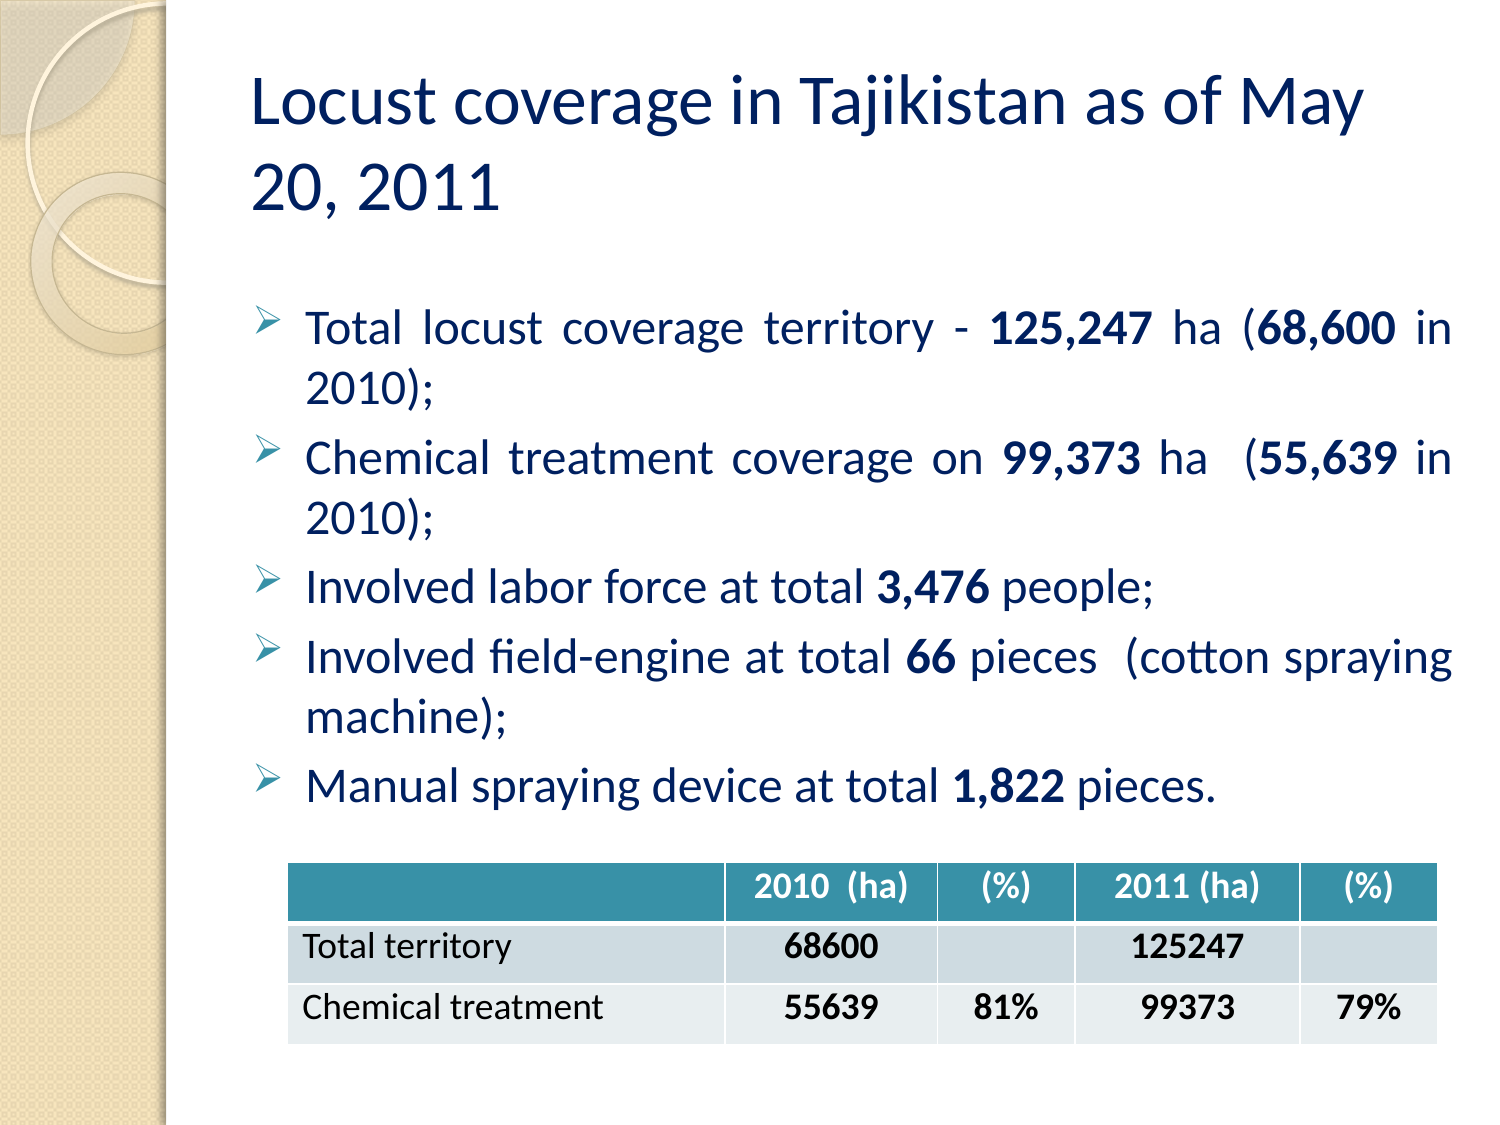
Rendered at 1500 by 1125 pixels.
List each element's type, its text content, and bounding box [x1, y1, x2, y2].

title Locust coverage in Tajikistan as of May 20, 2011 [235, 45, 1466, 233]
table_header 2010 (ha) [726, 863, 937, 921]
table_cell [1301, 926, 1437, 983]
table_header [288, 863, 724, 921]
table_cell 68600 [726, 926, 937, 983]
list Total locust coverage territory - 125,247 ha (68,600 in 2010); Chemical treatment coverage on 99,373 ha (55,639 in 2010); Involved labor force at total 3,476 people; Involved field-engine at total 66 pieces (cotton spraying machine); Manual spraying device at total 1,822 pieces. [237, 287, 1468, 825]
table_cell 55639 [726, 985, 937, 1044]
table_cell 81% [938, 985, 1074, 1044]
table_cell 125247 [1076, 926, 1299, 983]
table_header 2011 (ha) [1076, 863, 1299, 921]
table_cell Chemical treatment [288, 985, 724, 1044]
table_header (%) [938, 863, 1074, 921]
table_cell [938, 926, 1074, 983]
table_cell Total territory [288, 926, 724, 983]
table_cell 99373 [1076, 985, 1299, 1044]
table_cell 79% [1301, 985, 1437, 1044]
table_header (%) [1301, 863, 1437, 921]
